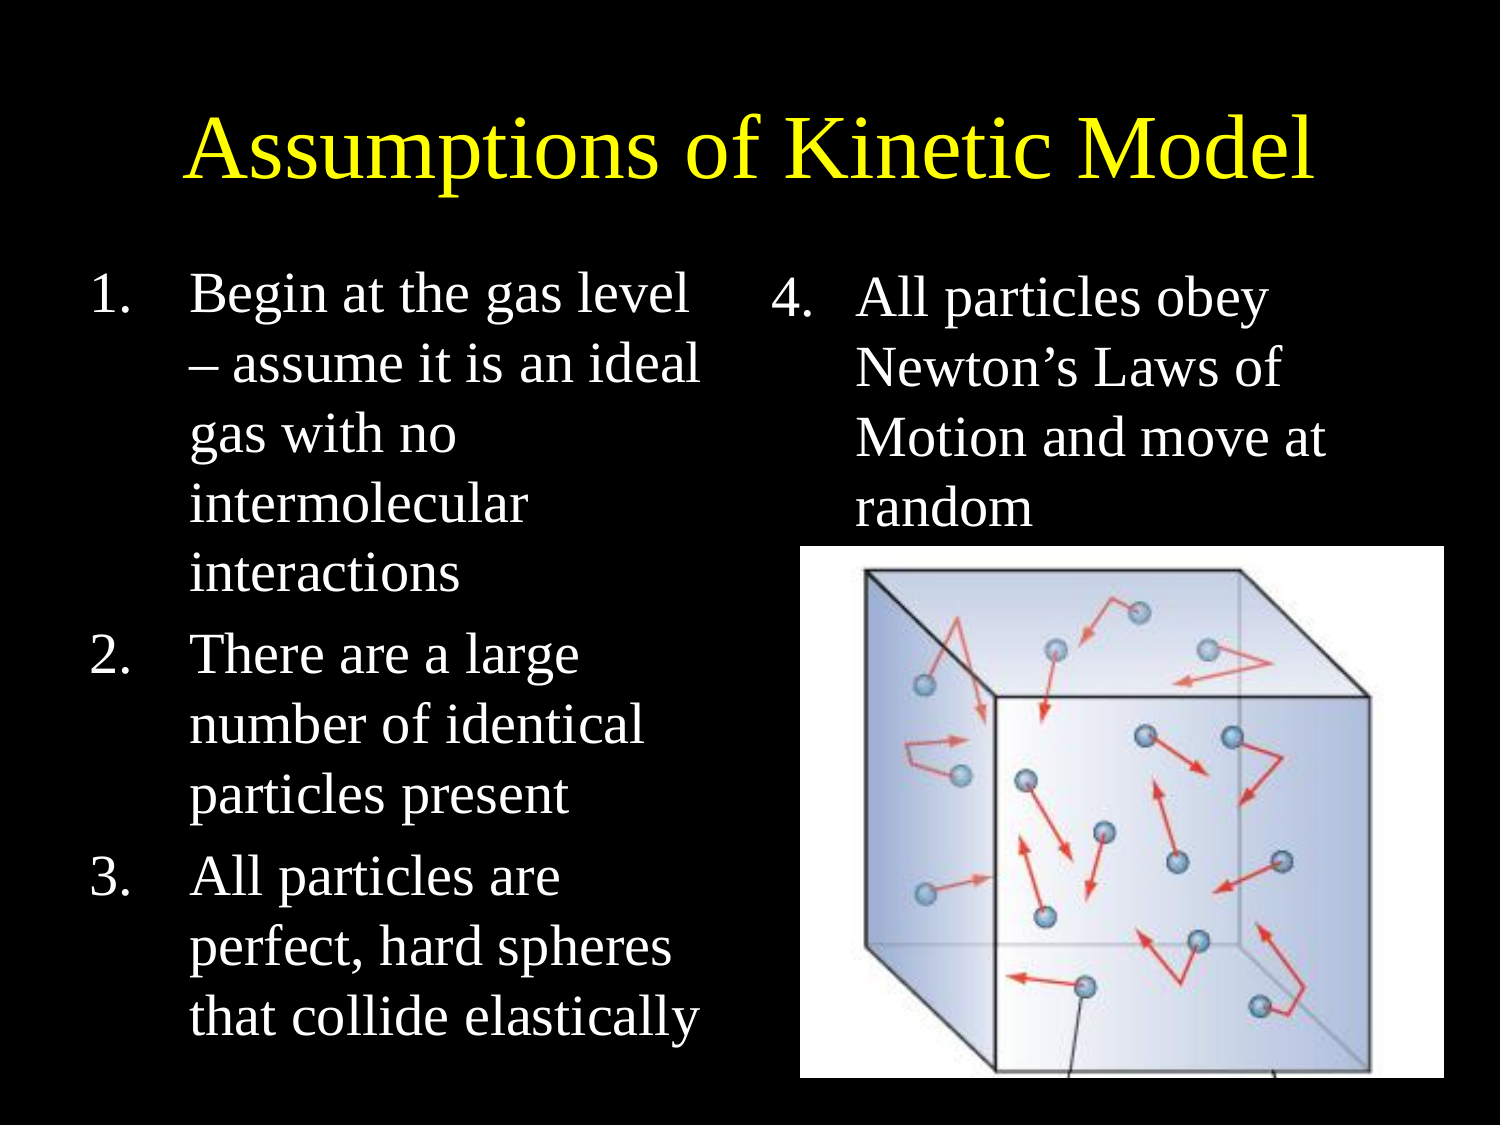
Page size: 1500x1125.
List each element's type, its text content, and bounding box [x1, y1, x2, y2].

list All particles obey Newton’s Laws of Motion and move at random [756, 250, 1382, 926]
title Assumptions of Kinetic Model [112, 48, 1388, 236]
list Begin at the gas level – assume it is an ideal gas with no intermolecular interactions There are a large number of identical particles present All particles are perfect, hard spheres that collide elastically [74, 246, 739, 922]
picture [799, 546, 1445, 1078]
